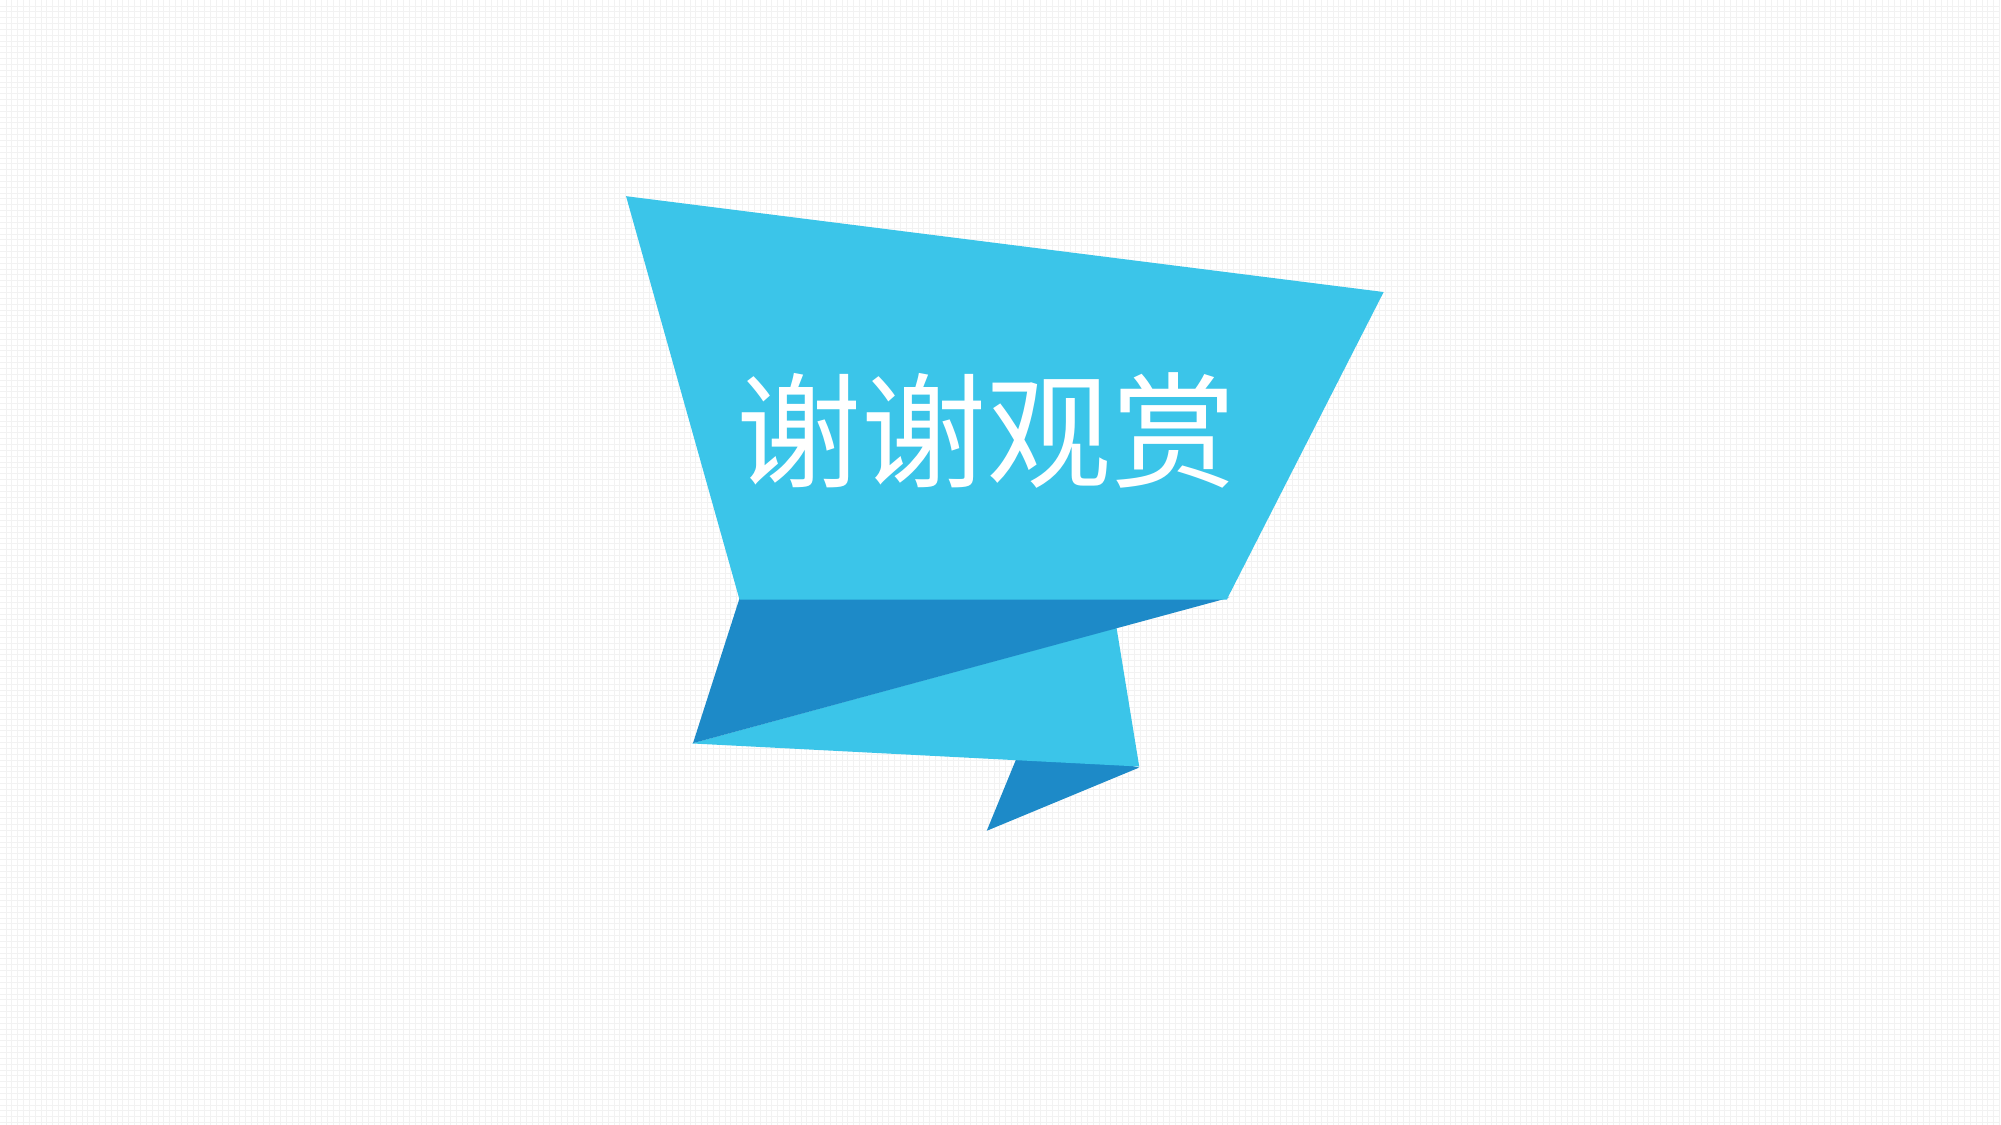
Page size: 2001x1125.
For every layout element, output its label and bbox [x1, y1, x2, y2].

text_box [626, 196, 1384, 831]
